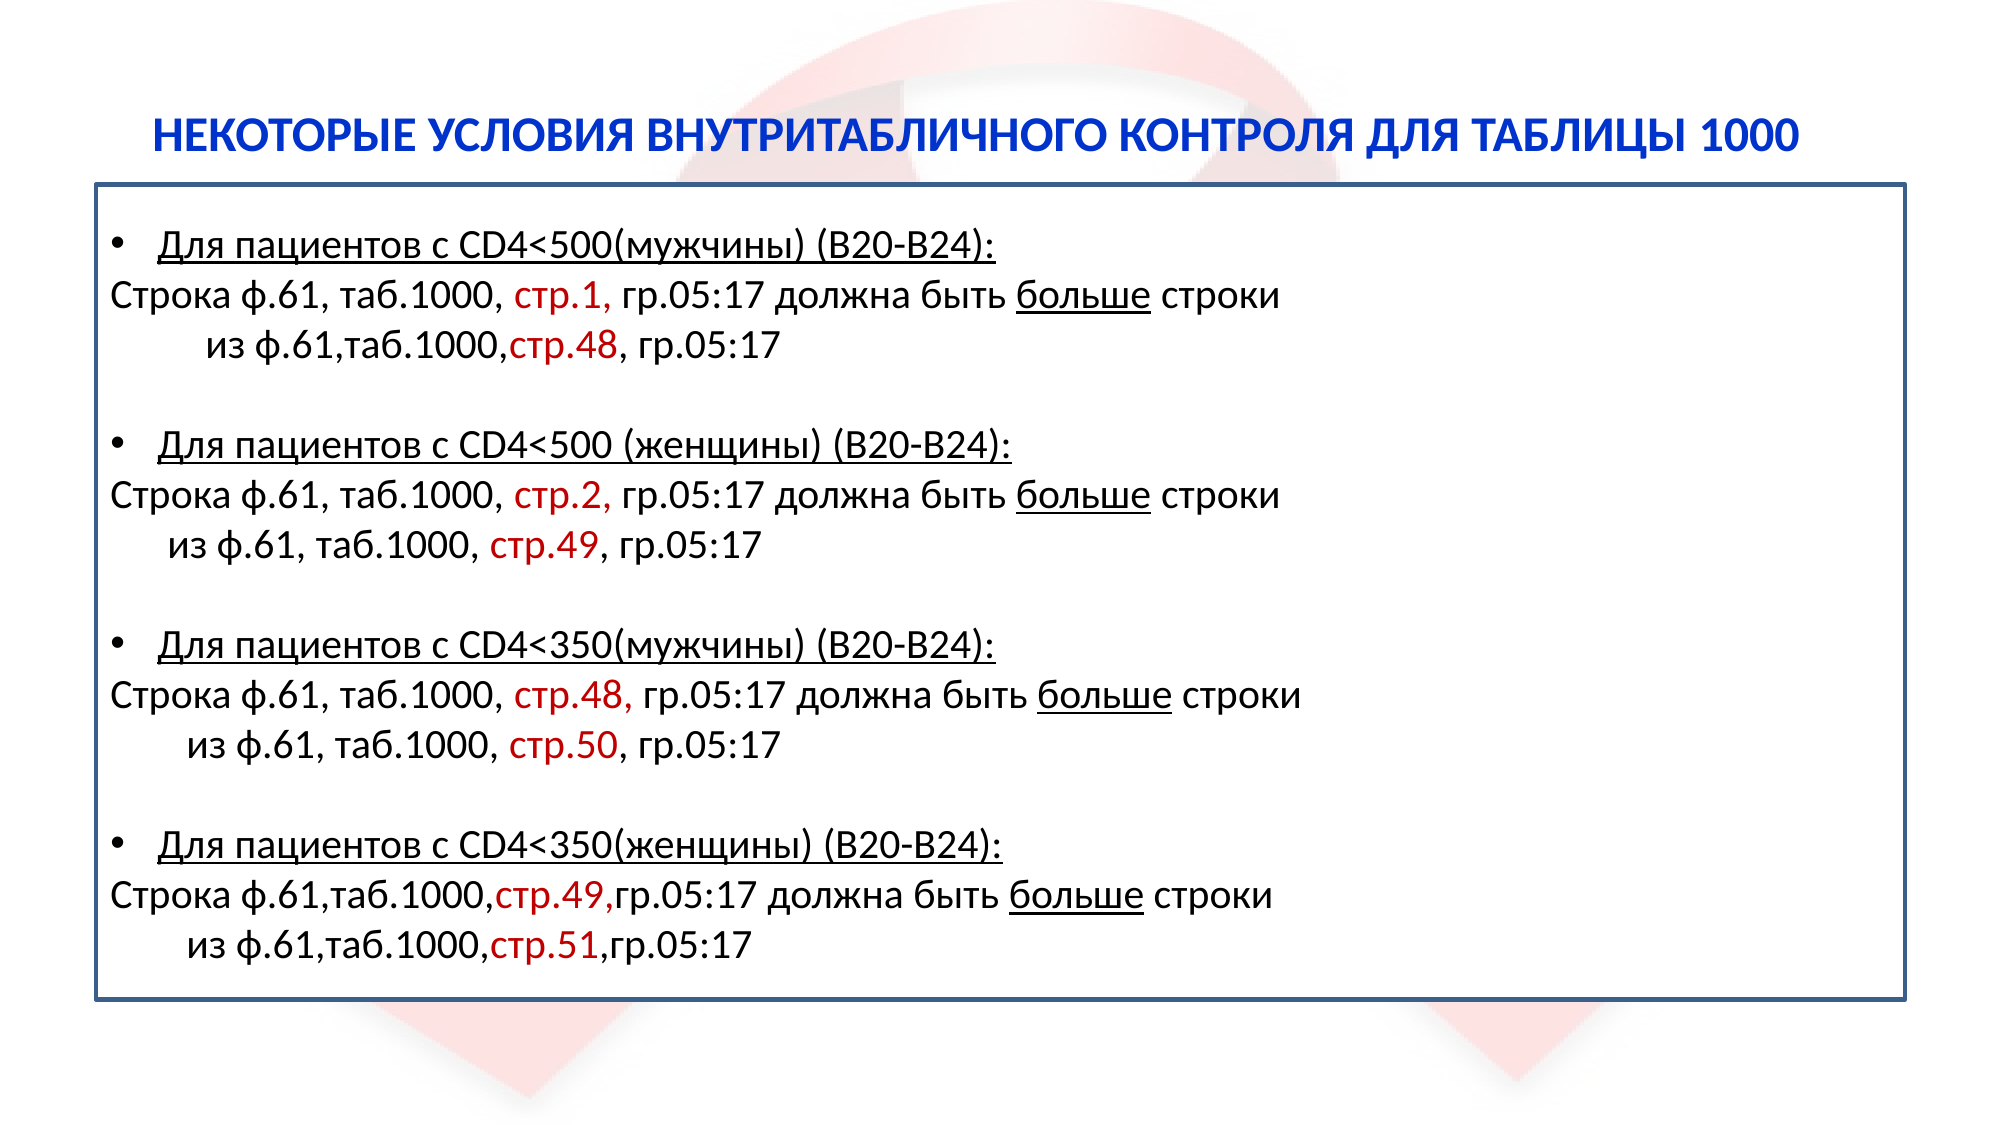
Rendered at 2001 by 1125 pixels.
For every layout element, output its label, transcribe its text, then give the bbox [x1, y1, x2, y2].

title НЕКОТОРЫЕ УСЛОВИЯ ВНУТРИТАБЛИЧНОГО КОНТРОЛЯ ДЛЯ ТАБЛИЦЫ 1000 [137, 59, 1863, 184]
text_box Для пациентов с CD4<500(мужчины) (В20-В24): Строка ф.61, таб.1000, стр.1, гр.05:17 должна быть больше строки из ф.61,таб.1000,стр.48, гр.05:17 Для пациентов с CD4<500 (женщины) (В20-В24): Строка ф.61, таб.1000, стр.2, гр.05:17 должна быть больше строки из ф.61, таб.1000, стр.49, гр.05:17 Для пациентов с CD4<350(мужчины) (В20-В24): Строка ф.61, таб.1000, стр.48, гр.05:17 должна быть больше строки из ф.61, таб.1000, стр.50, гр.05:17 Для пациентов с CD4<350(женщины) (В20-В24): Строка ф.61,таб.1000,стр.49,гр.05:17 должна быть больше строки из ф.61,таб.1000,стр.51,гр.05:17 [95, 184, 1906, 1000]
